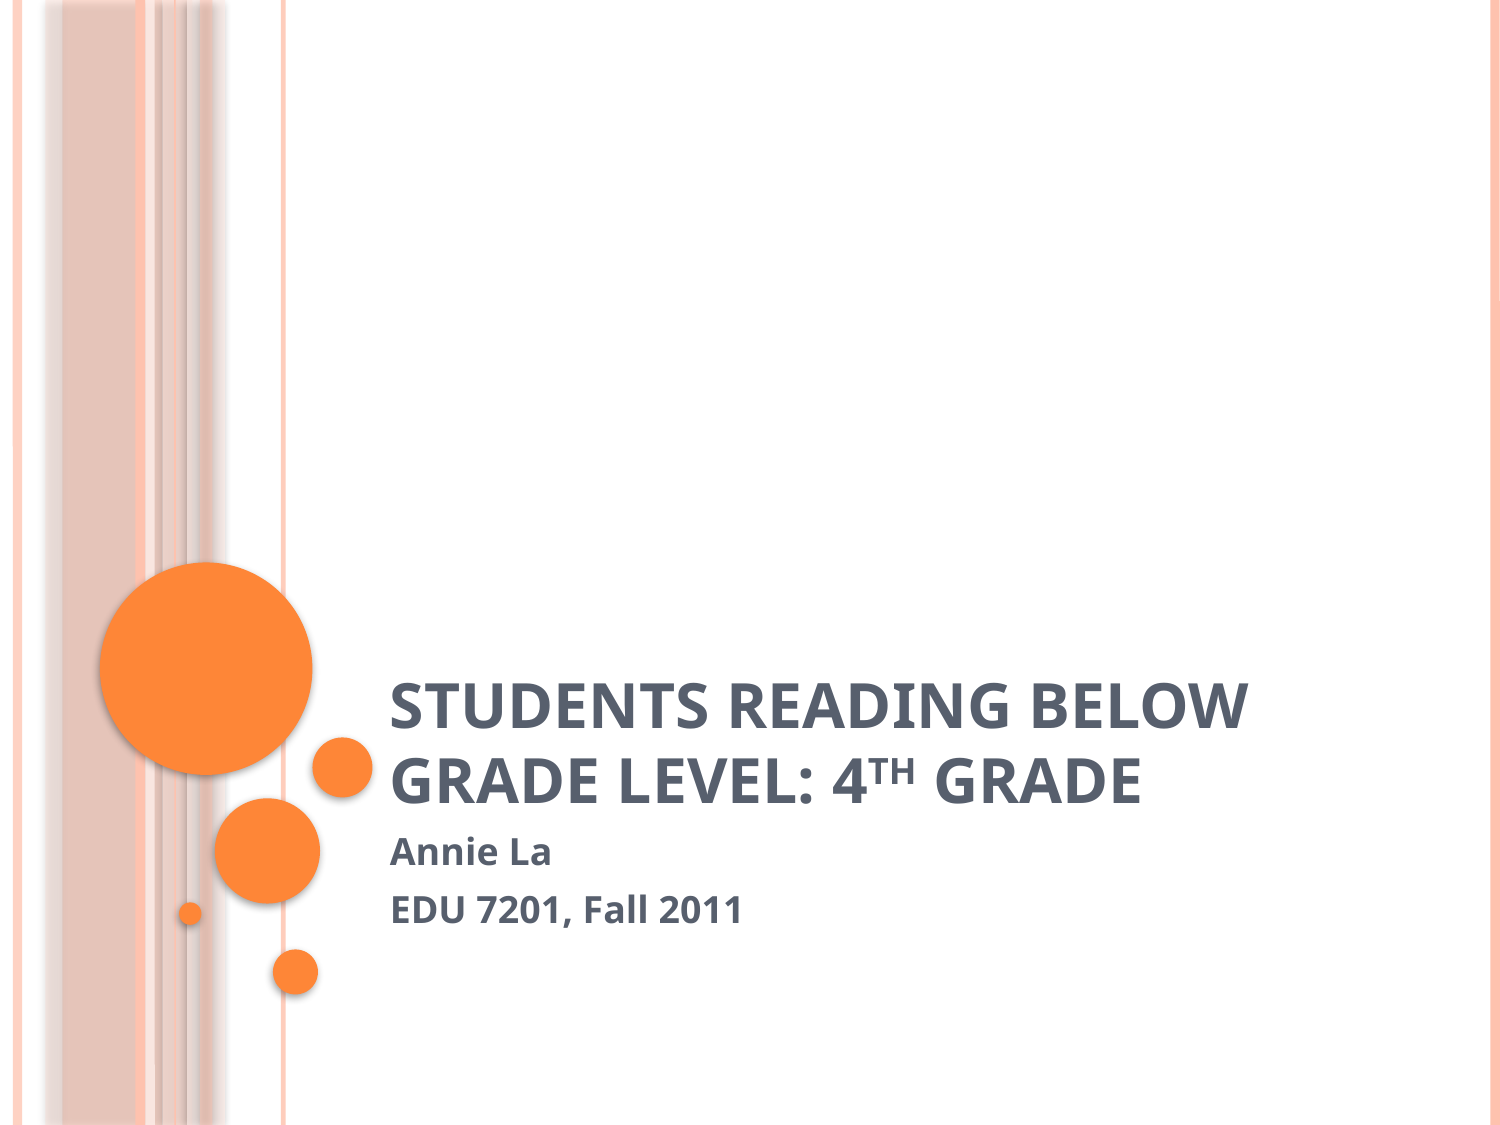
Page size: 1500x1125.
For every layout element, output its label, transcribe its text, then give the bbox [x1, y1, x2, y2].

subtitle Annie La EDU 7201, Fall 2011 [375, 820, 1388, 1046]
title Students Reading Below Grade Level: 4th Grade [375, 512, 1388, 820]
